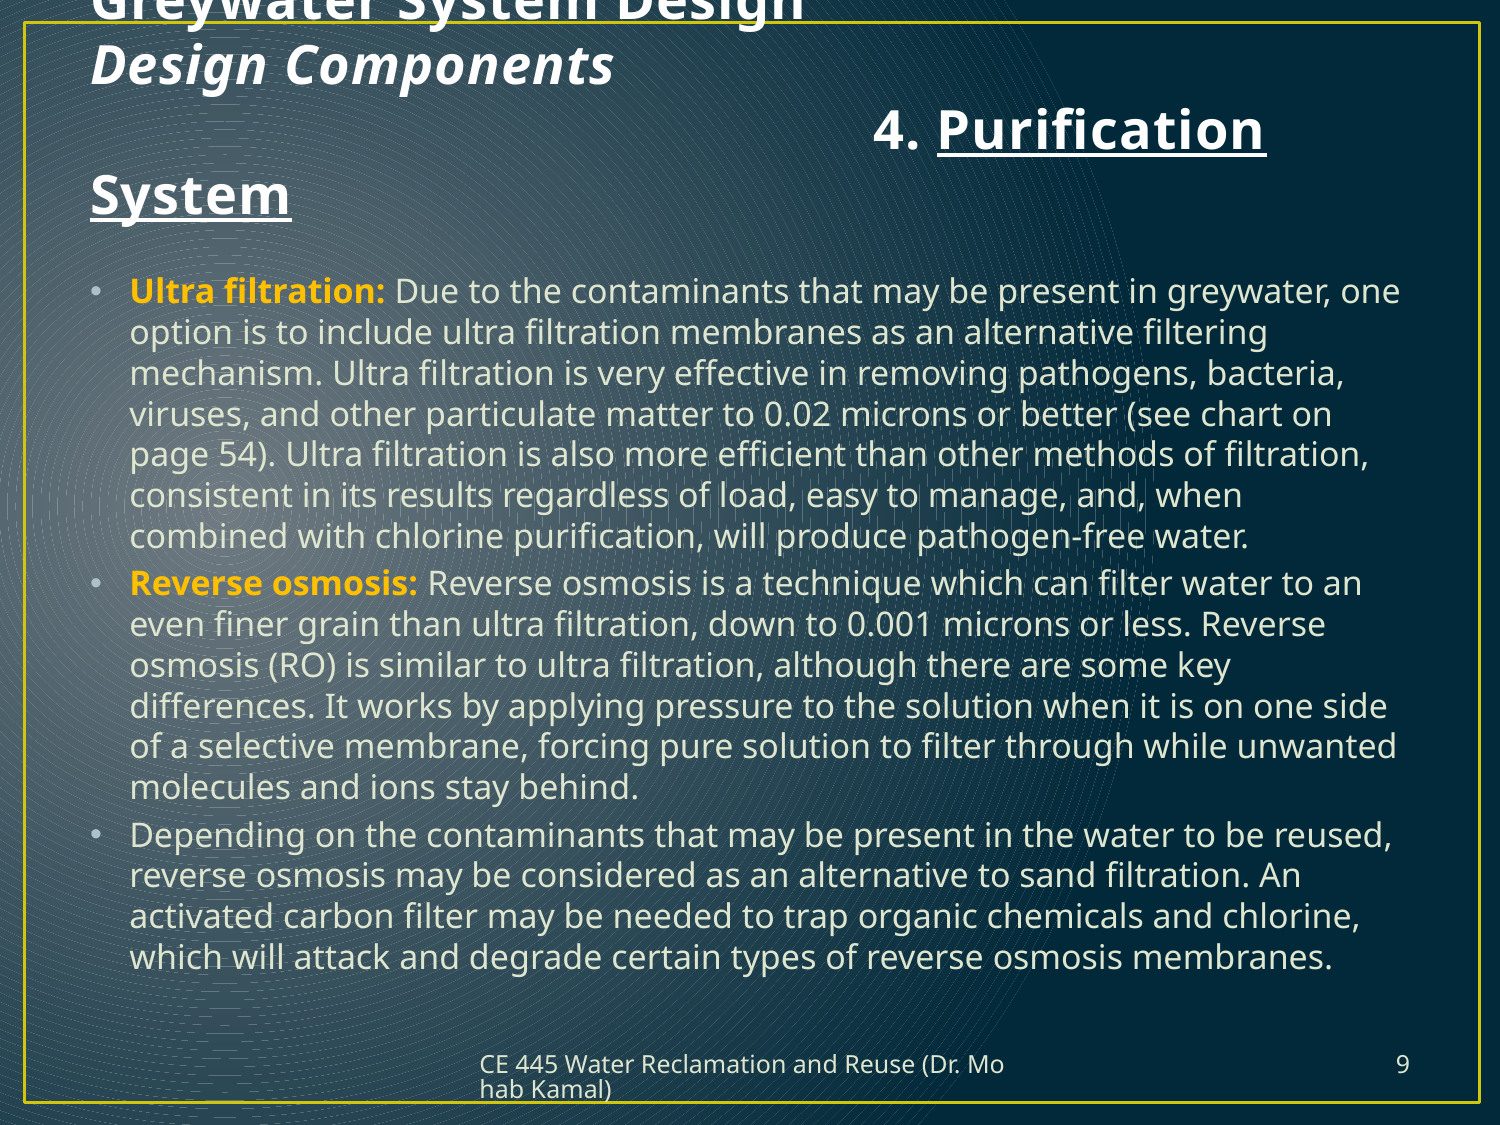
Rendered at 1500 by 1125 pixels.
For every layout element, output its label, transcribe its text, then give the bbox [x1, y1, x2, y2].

title Greywater System Design Design Components 4. Purification System [75, 45, 1425, 233]
footer CE 445 Water Reclamation and Reuse (Dr. Mohab Kamal) [464, 1035, 1036, 1096]
slide_number 9 [1074, 1035, 1425, 1096]
list Ultra filtration: Due to the contaminants that may be present in greywater, one option is to include ultra filtration membranes as an alternative filtering mechanism. Ultra filtration is very effective in removing pathogens, bacteria, viruses, and other particulate matter to 0.02 microns or better (see chart on page 54). Ultra filtration is also more efficient than other methods of filtration, consistent in its results regardless of load, easy to manage, and, when combined with chlorine purification, will produce pathogen-free water. Reverse osmosis: Reverse osmosis is a technique which can filter water to an even finer grain than ultra filtration, down to 0.001 microns or less. Reverse osmosis (RO) is similar to ultra filtration, although there are some key differences. It works by applying pressure to the solution when it is on one side of a selective membrane, forcing pure solution to filter through while unwanted molecules and ions stay behind. Depending on the contaminants that may be present in the water to be reused, reverse osmosis may be considered as an alternative to sand filtration. An activated carbon filter may be needed to trap organic chemicals and chlorine, which will attack and degrade certain types of reverse osmosis membranes. [75, 262, 1425, 1005]
